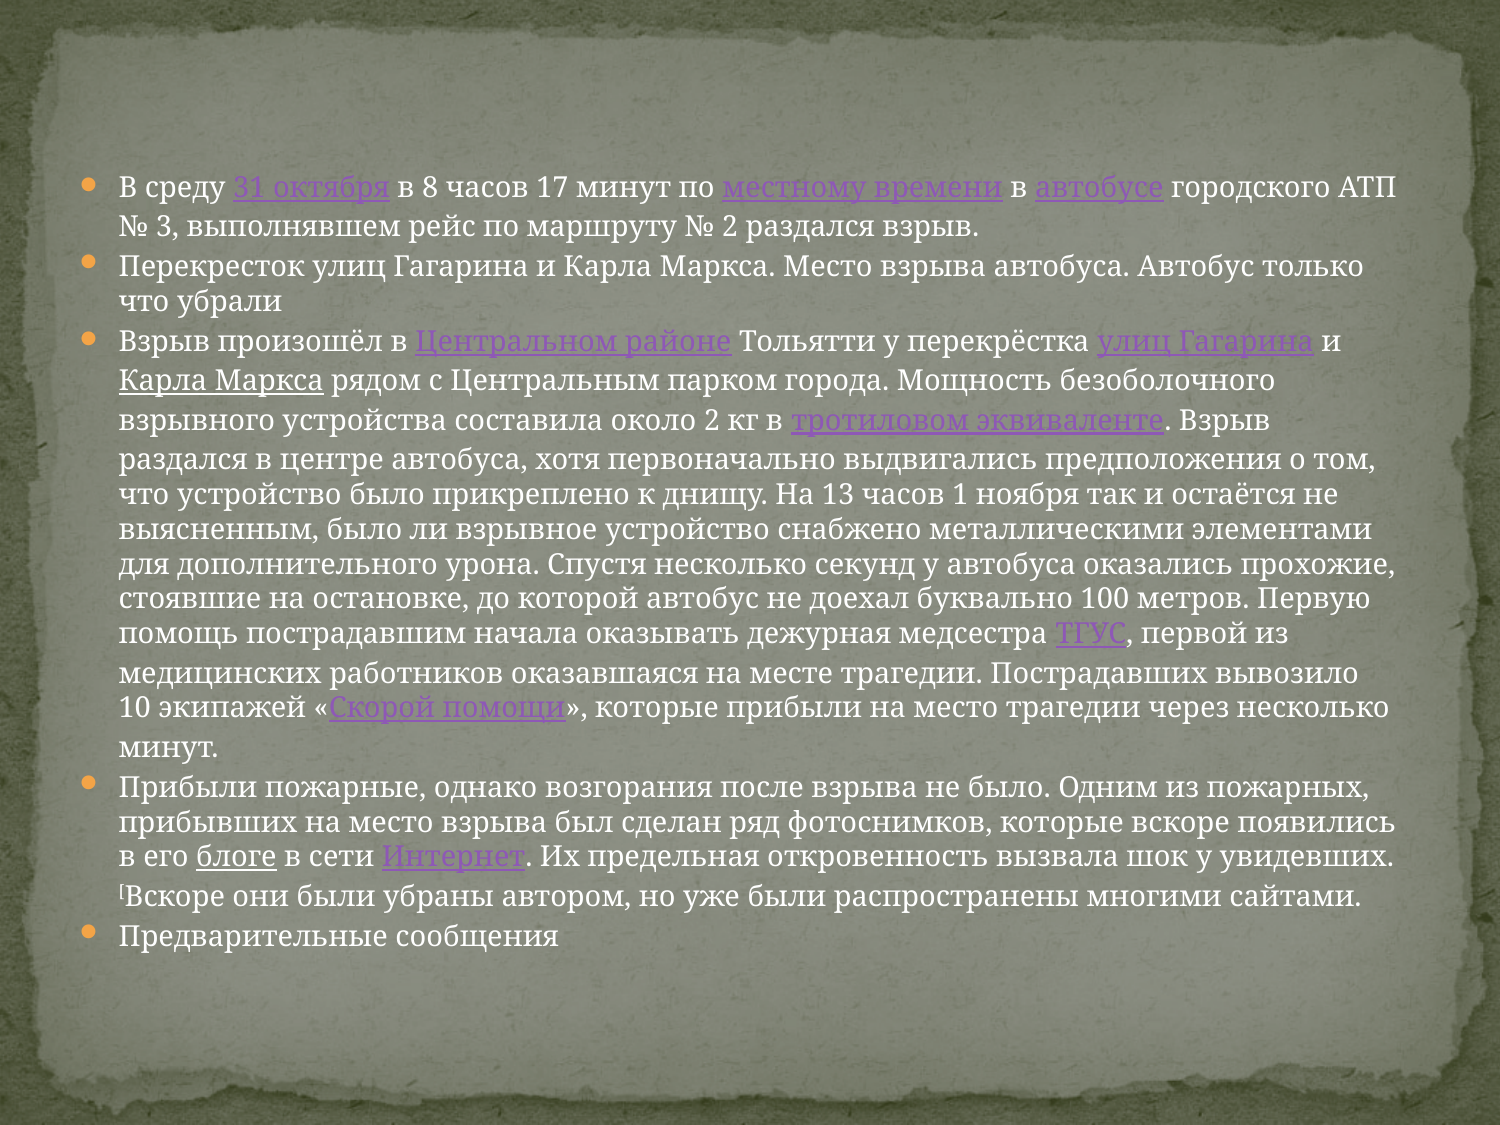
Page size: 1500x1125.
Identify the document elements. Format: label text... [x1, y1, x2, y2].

list В среду 31 октября в 8 часов 17 минут по местному времени в автобусе городского АТП № 3, выполнявшем рейс по маршруту № 2 раздался взрыв. Перекресток улиц Гагарина и Карла Маркса. Место взрыва автобуса. Автобус только что убрали Взрыв произошёл в Центральном районе Тольятти у перекрёстка улиц Гагарина и Карла Маркса рядом с Центральным парком города. Мощность безоболочного взрывного устройства составила около 2 кг в тротиловом эквиваленте. Взрыв раздался в центре автобуса, хотя первоначально выдвигались предположения о том, что устройство было прикреплено к днищу. На 13 часов 1 ноября так и остаётся не выясненным, было ли взрывное устройство снабжено металлическими элементами для дополнительного урона. Спустя несколько секунд у автобуса оказались прохожие, стоявшие на остановке, до которой автобус не доехал буквально 100 метров. Первую помощь пострадавшим начала оказывать дежурная медсестра ТГУС, первой из медицинских работников оказавшаяся на месте трагедии. Пострадавших вывозило 10 экипажей «Скорой помощи», которые прибыли на место трагедии через несколько минут. Прибыли пожарные, однако возгорания после взрыва не было. Одним из пожарных, прибывших на место взрыва был сделан ряд фотоснимков, которые вскоре появились в его блоге в сети Интернет. Их предельная откровенность вызвала шок у увидевших.[Вскоре они были убраны автором, но уже были распространены многими сайтами. Предварительные сообщения [64, 160, 1415, 994]
